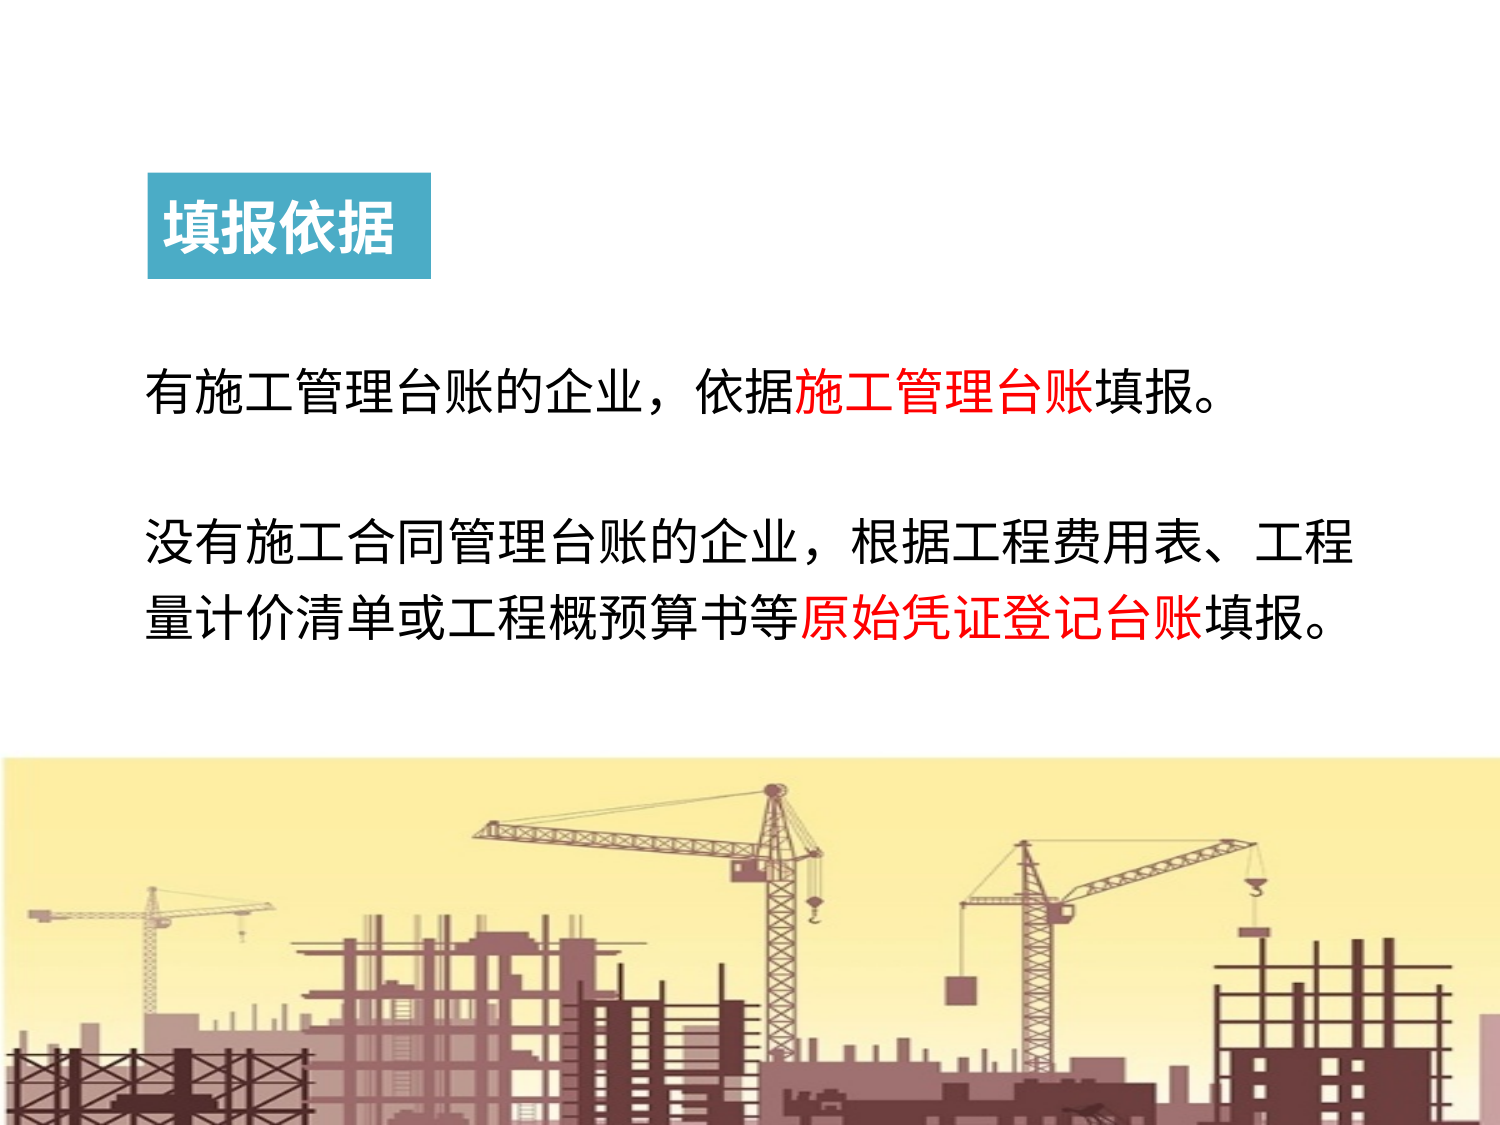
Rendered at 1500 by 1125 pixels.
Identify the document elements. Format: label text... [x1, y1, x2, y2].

text_box 填报依据 [145, 171, 433, 281]
text_box 有施工管理台账的企业，依据施工管理台账填报。 没有施工合同管理台账的企业，根据工程费用表、工程量计价清单或工程概预算书等原始凭证登记台账填报。 [129, 172, 1371, 658]
picture [0, 749, 1500, 1125]
